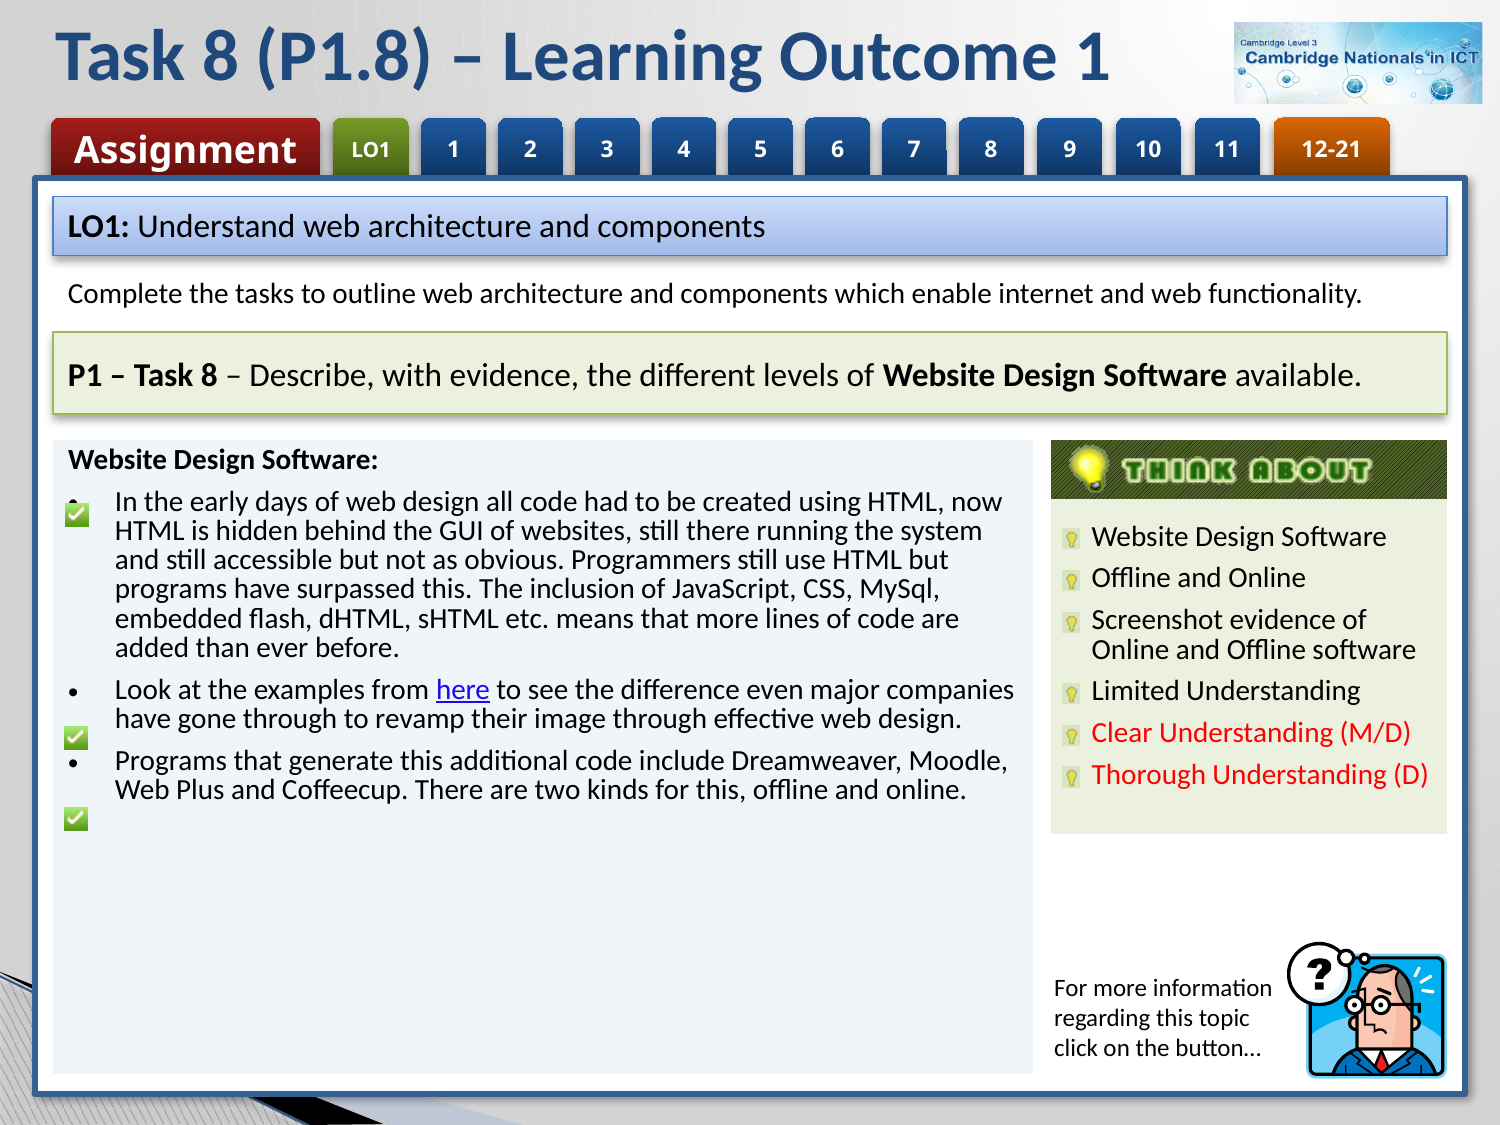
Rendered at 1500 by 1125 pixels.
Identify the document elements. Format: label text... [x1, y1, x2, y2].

text_box P1 – Task 8 – Describe, with evidence, the different levels of Website Design Software available. [52, 331, 1448, 415]
picture [1062, 725, 1080, 746]
text_box For more information regarding this topic click on the button… [1039, 964, 1280, 1069]
picture [1062, 612, 1080, 633]
picture [1286, 941, 1448, 1079]
text_box Complete the tasks to outline web architecture and components which enable internet and web functionality. [53, 267, 1447, 317]
table_header [1051, 440, 1447, 499]
text_box [35, 178, 1465, 1094]
picture [1391, 22, 1483, 104]
picture [64, 726, 88, 750]
picture [1062, 766, 1080, 788]
picture [1068, 442, 1377, 498]
table_header Website Design Software: In the early days of web design all code had to be created using HTML, now HTML is hidden behind the GUI of websites, still there running the system and still accessible but not as obvious. Programmers still use HTML but programs have surpassed this. The inclusion of JavaScript, CSS, MySql, embedded flash, dHTML, sHTML etc. means that more lines of code are added than ever before. Look at the examples from here to see the difference even major companies have gone through to revamp their image through effective web design. Programs that generate this additional code include Dreamweaver, Moodle, Web Plus and Coffeecup. There are two kinds for this, offline and online. [53, 440, 1033, 1074]
picture [1062, 683, 1080, 704]
picture [65, 503, 89, 527]
picture [1062, 570, 1080, 591]
title Task 8 (P1.8) – Learning Outcome 1 [40, 0, 1391, 122]
picture [281, 1114, 303, 1125]
text_box LO1: Understand web architecture and components [52, 196, 1448, 256]
table_cell Website Design Software Offline and Online Screenshot evidence of Online and Offline software Limited Understanding Clear Understanding (M/D) Thorough Understanding (D) [1051, 499, 1447, 834]
picture [1062, 528, 1080, 549]
picture [64, 807, 88, 831]
